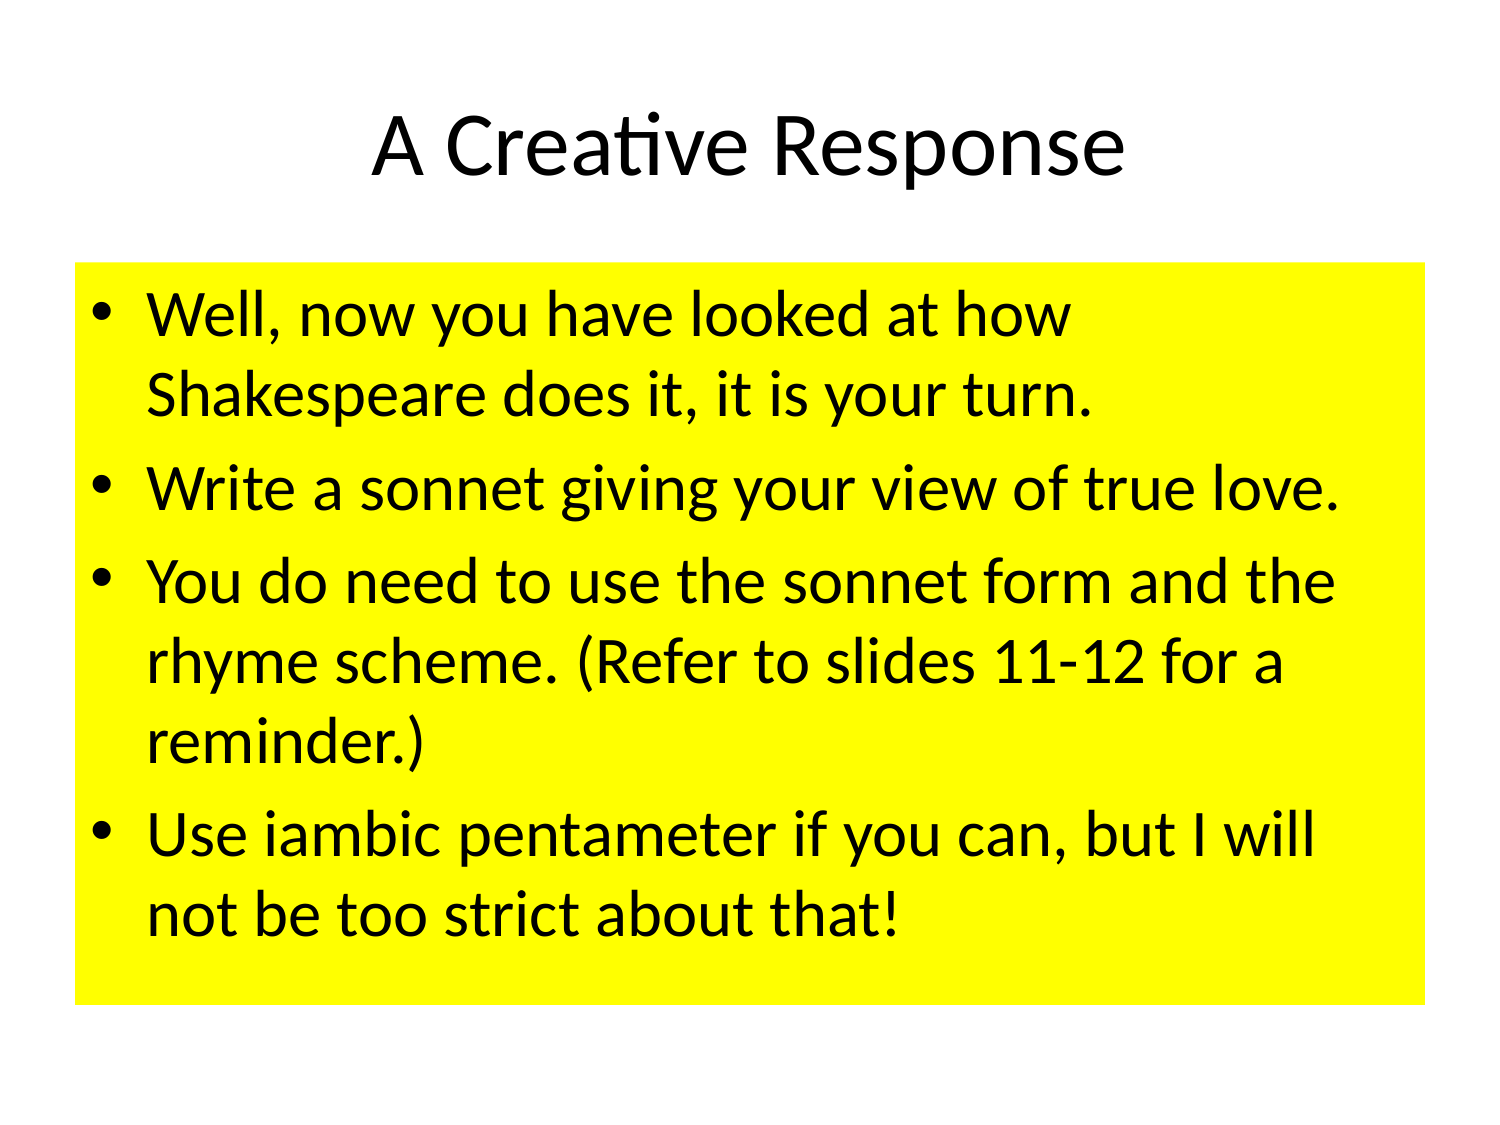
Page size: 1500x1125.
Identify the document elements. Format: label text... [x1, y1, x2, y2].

list Well, now you have looked at how Shakespeare does it, it is your turn. Write a sonnet giving your view of true love. You do need to use the sonnet form and the rhyme scheme. (Refer to slides 11-12 for a reminder.) Use iambic pentameter if you can, but I will not be too strict about that! [75, 262, 1425, 1005]
title A Creative Response [75, 45, 1425, 233]
